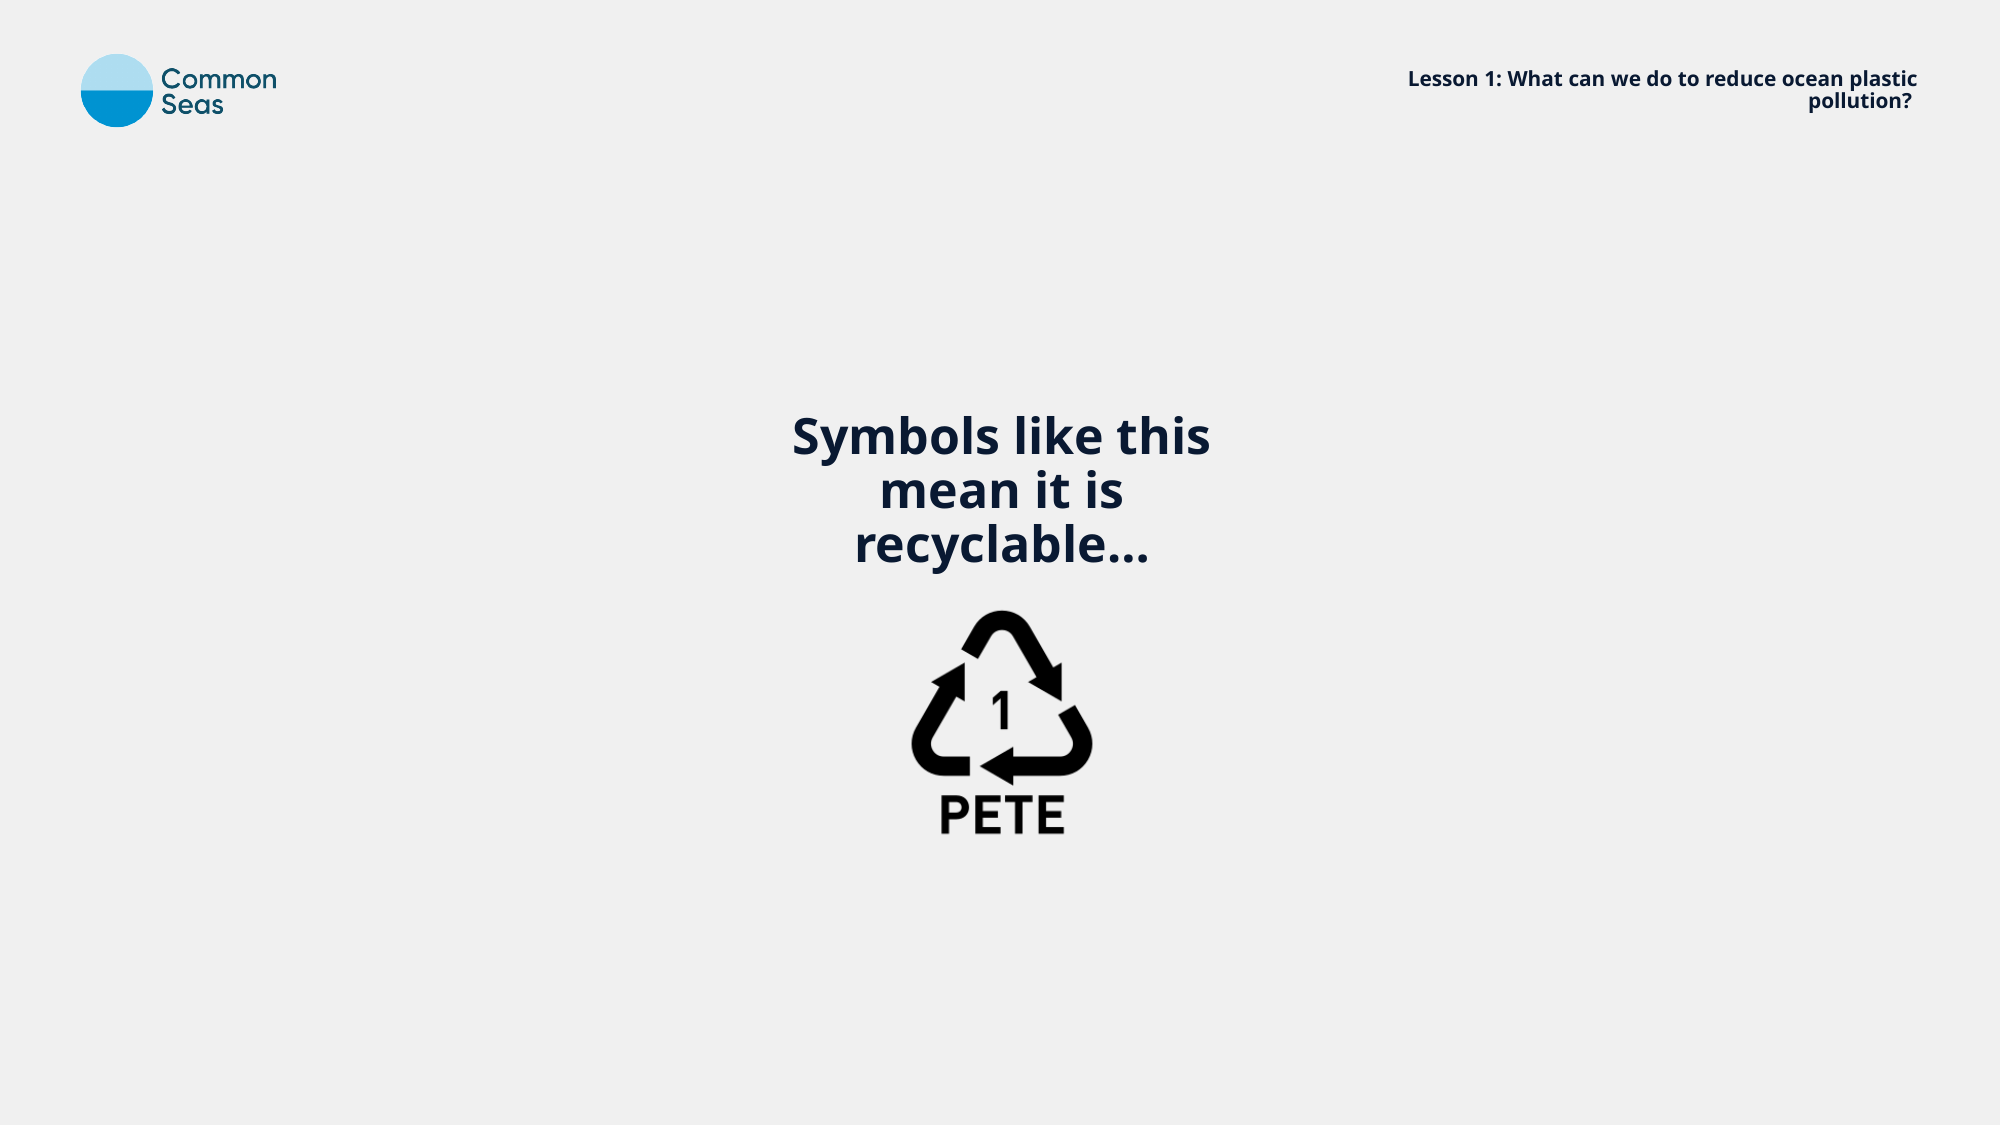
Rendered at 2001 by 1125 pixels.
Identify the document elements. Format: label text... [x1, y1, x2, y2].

picture [74, 51, 284, 130]
picture [889, 585, 1115, 858]
list Symbols like this mean it is recyclable… [733, 403, 1271, 676]
title Lesson 1: What can we do to reduce ocean plastic pollution? [1294, 67, 1926, 114]
